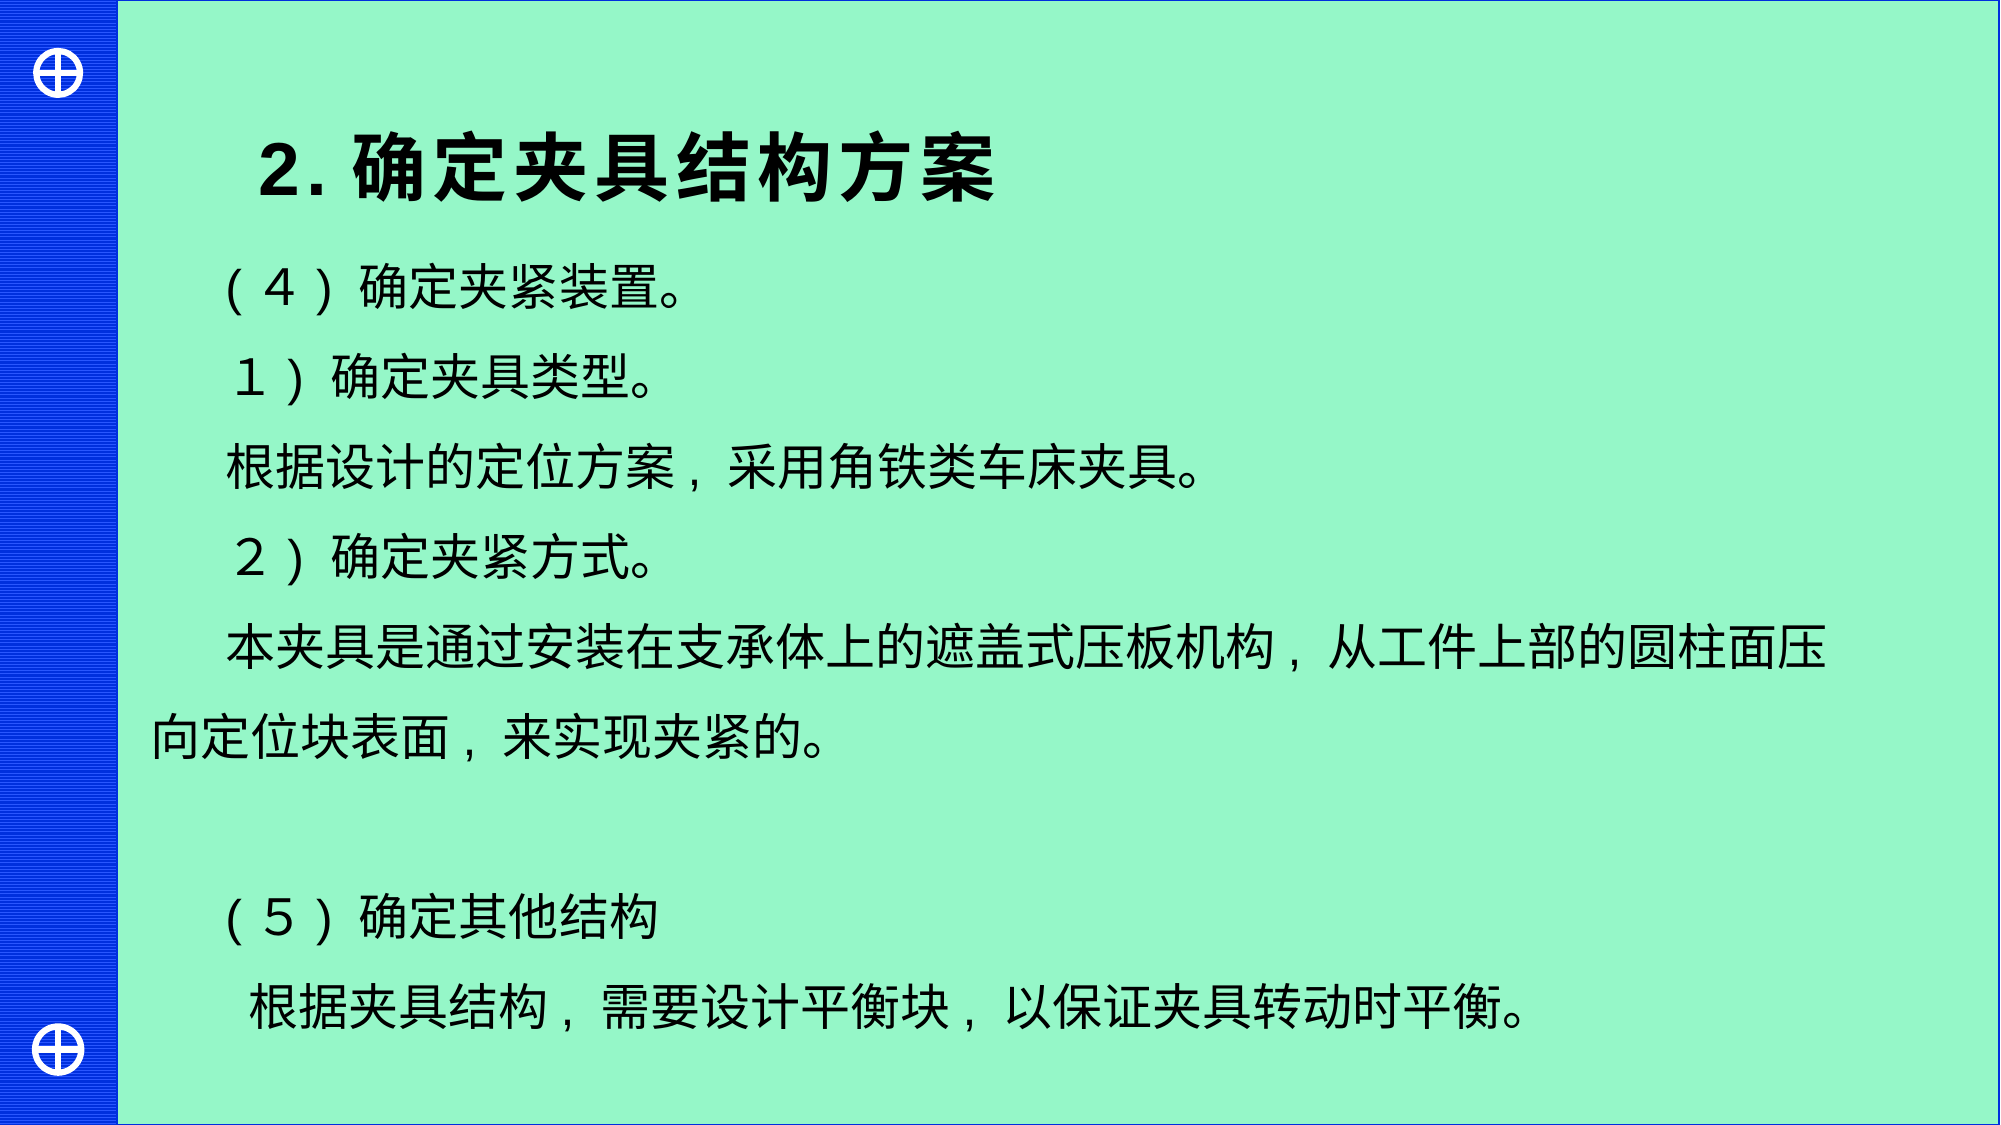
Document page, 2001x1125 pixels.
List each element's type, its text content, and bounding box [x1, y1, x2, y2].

text_box (４) 确定夹紧装置。 １) 确定夹具类型。 根据设计的定位方案, 采用角铁类车床夹具。 ２) 确定夹紧方式。 本夹具是通过安装在支承体上的遮盖式压板机构, 从工件上部的圆柱面压向定位块表面, 来实现夹紧的。 (５) 确定其他结构 根据夹具结构, 需要设计平衡块, 以保证夹具转动时平衡。 [135, 217, 1883, 1043]
text_box 2.确定夹具结构方案 [135, 96, 1423, 217]
